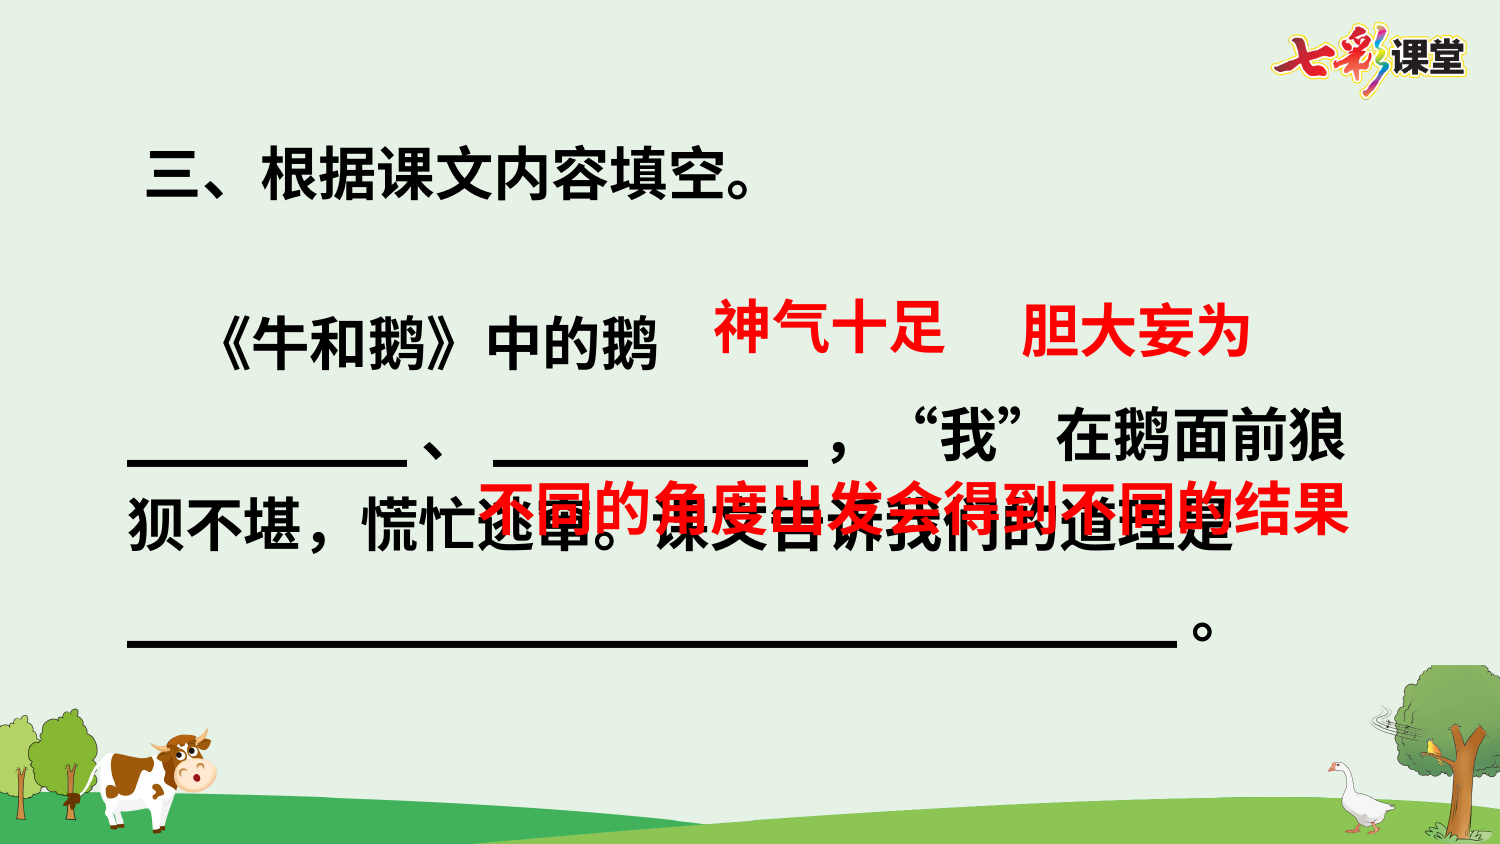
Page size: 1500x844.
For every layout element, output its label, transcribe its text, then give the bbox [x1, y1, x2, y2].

picture [0, 0, 1500, 844]
text_box 三、根据课文内容填空。 [118, 131, 797, 213]
text_box 不同的角度出发会得到不同的结果 [466, 466, 1363, 548]
text_box 胆大妄为 [1009, 288, 1281, 370]
text_box 《牛和鹅》中的鹅________、_________，“我”在鹅面前狼狈不堪，慌忙逃窜。课文告诉我们的道理是______________________________。 [116, 280, 1384, 656]
text_box 神气十足 [702, 284, 974, 367]
